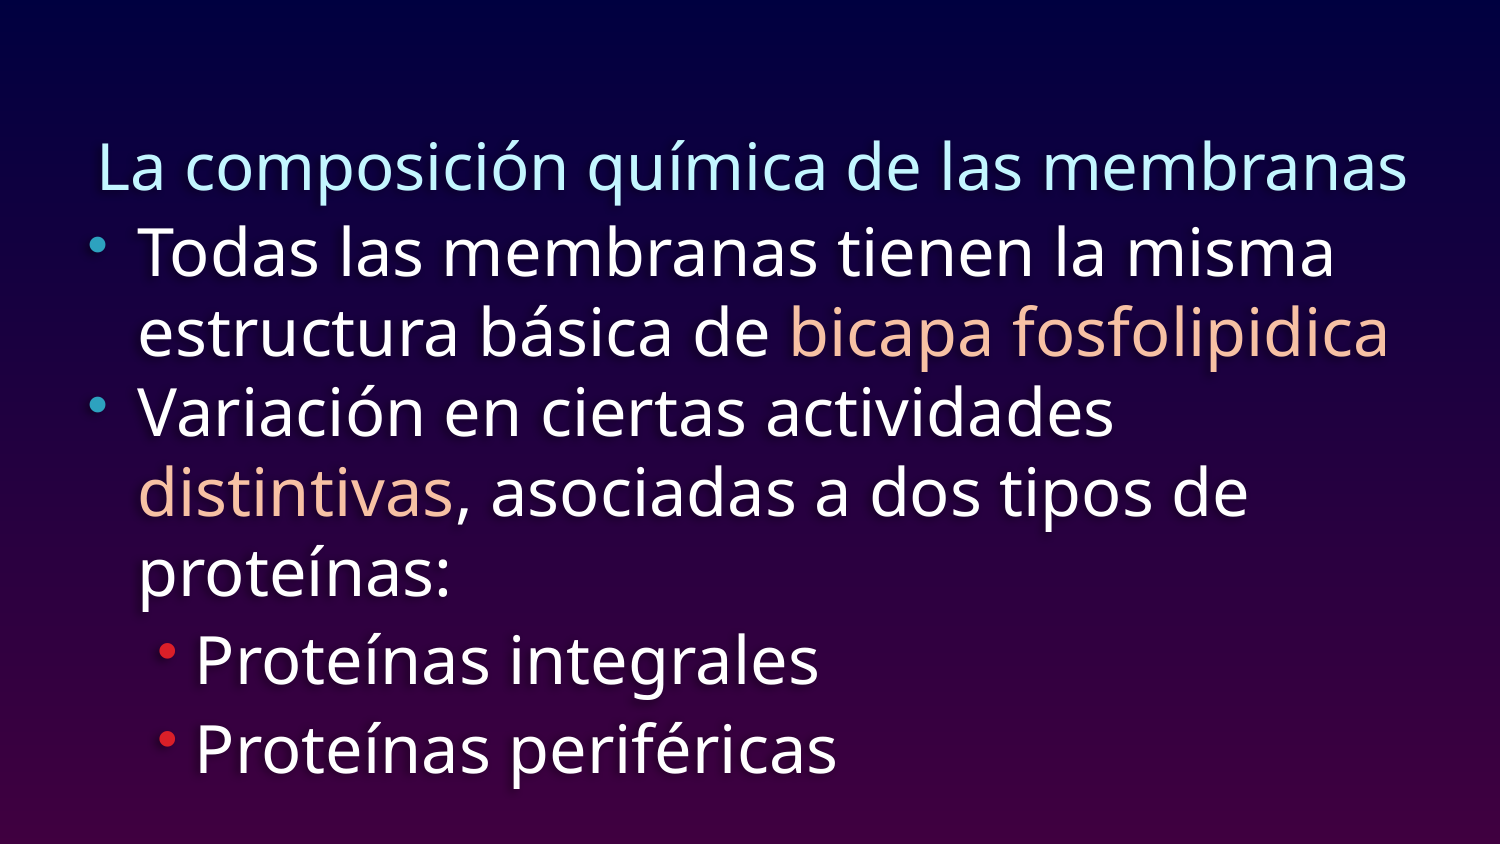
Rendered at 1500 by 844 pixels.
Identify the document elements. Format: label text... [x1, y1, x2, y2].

list Todas las membranas tienen la misma estructura básica de bicapa fosfolipidica Variación en ciertas actividades distintivas, asociadas a dos tipos de proteínas: Proteínas integrales Proteínas periféricas [75, 202, 1425, 760]
title La composición química de las membranas [75, 70, 1425, 202]
